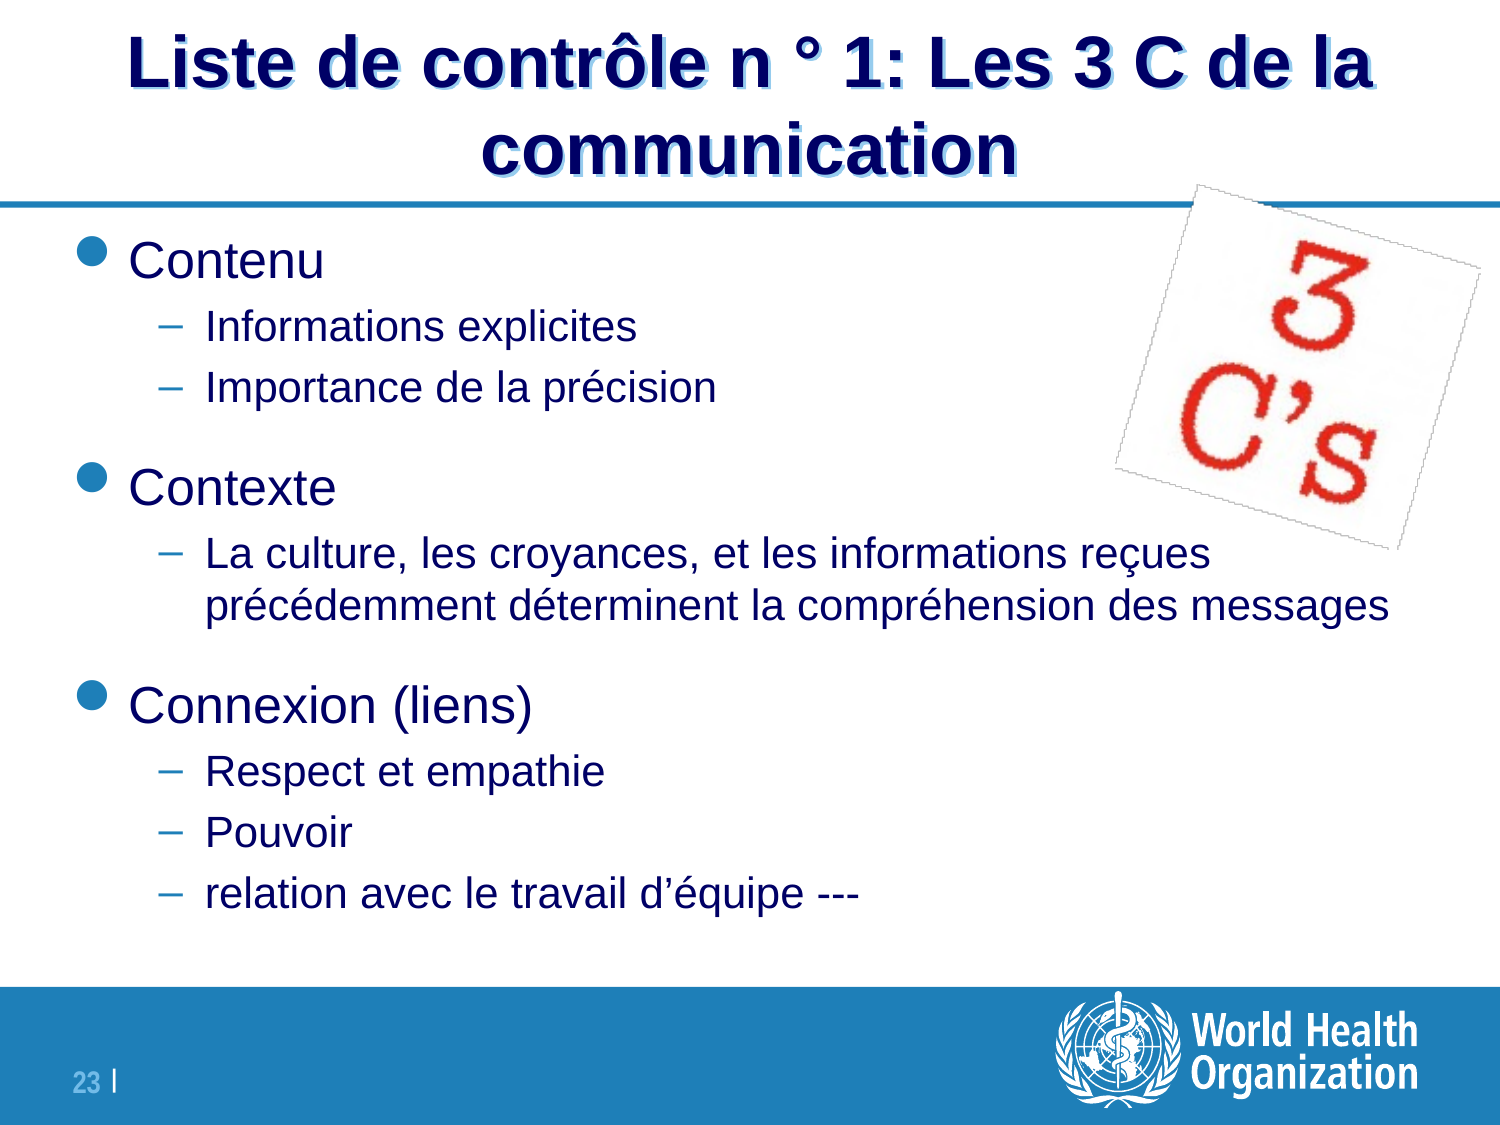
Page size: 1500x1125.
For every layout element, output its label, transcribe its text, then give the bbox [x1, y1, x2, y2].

picture [1115, 186, 1481, 550]
list Contenu Informations explicites Importance de la précision Contexte La culture, les croyances, et les informations reçues précédemment déterminent la compréhension des messages Connexion (liens) Respect et empathie Pouvoir relation avec le travail d’équipe --- [72, 226, 1433, 984]
title Liste de contrôle n ° 1: Les 3 C de la communication [0, 0, 1500, 204]
